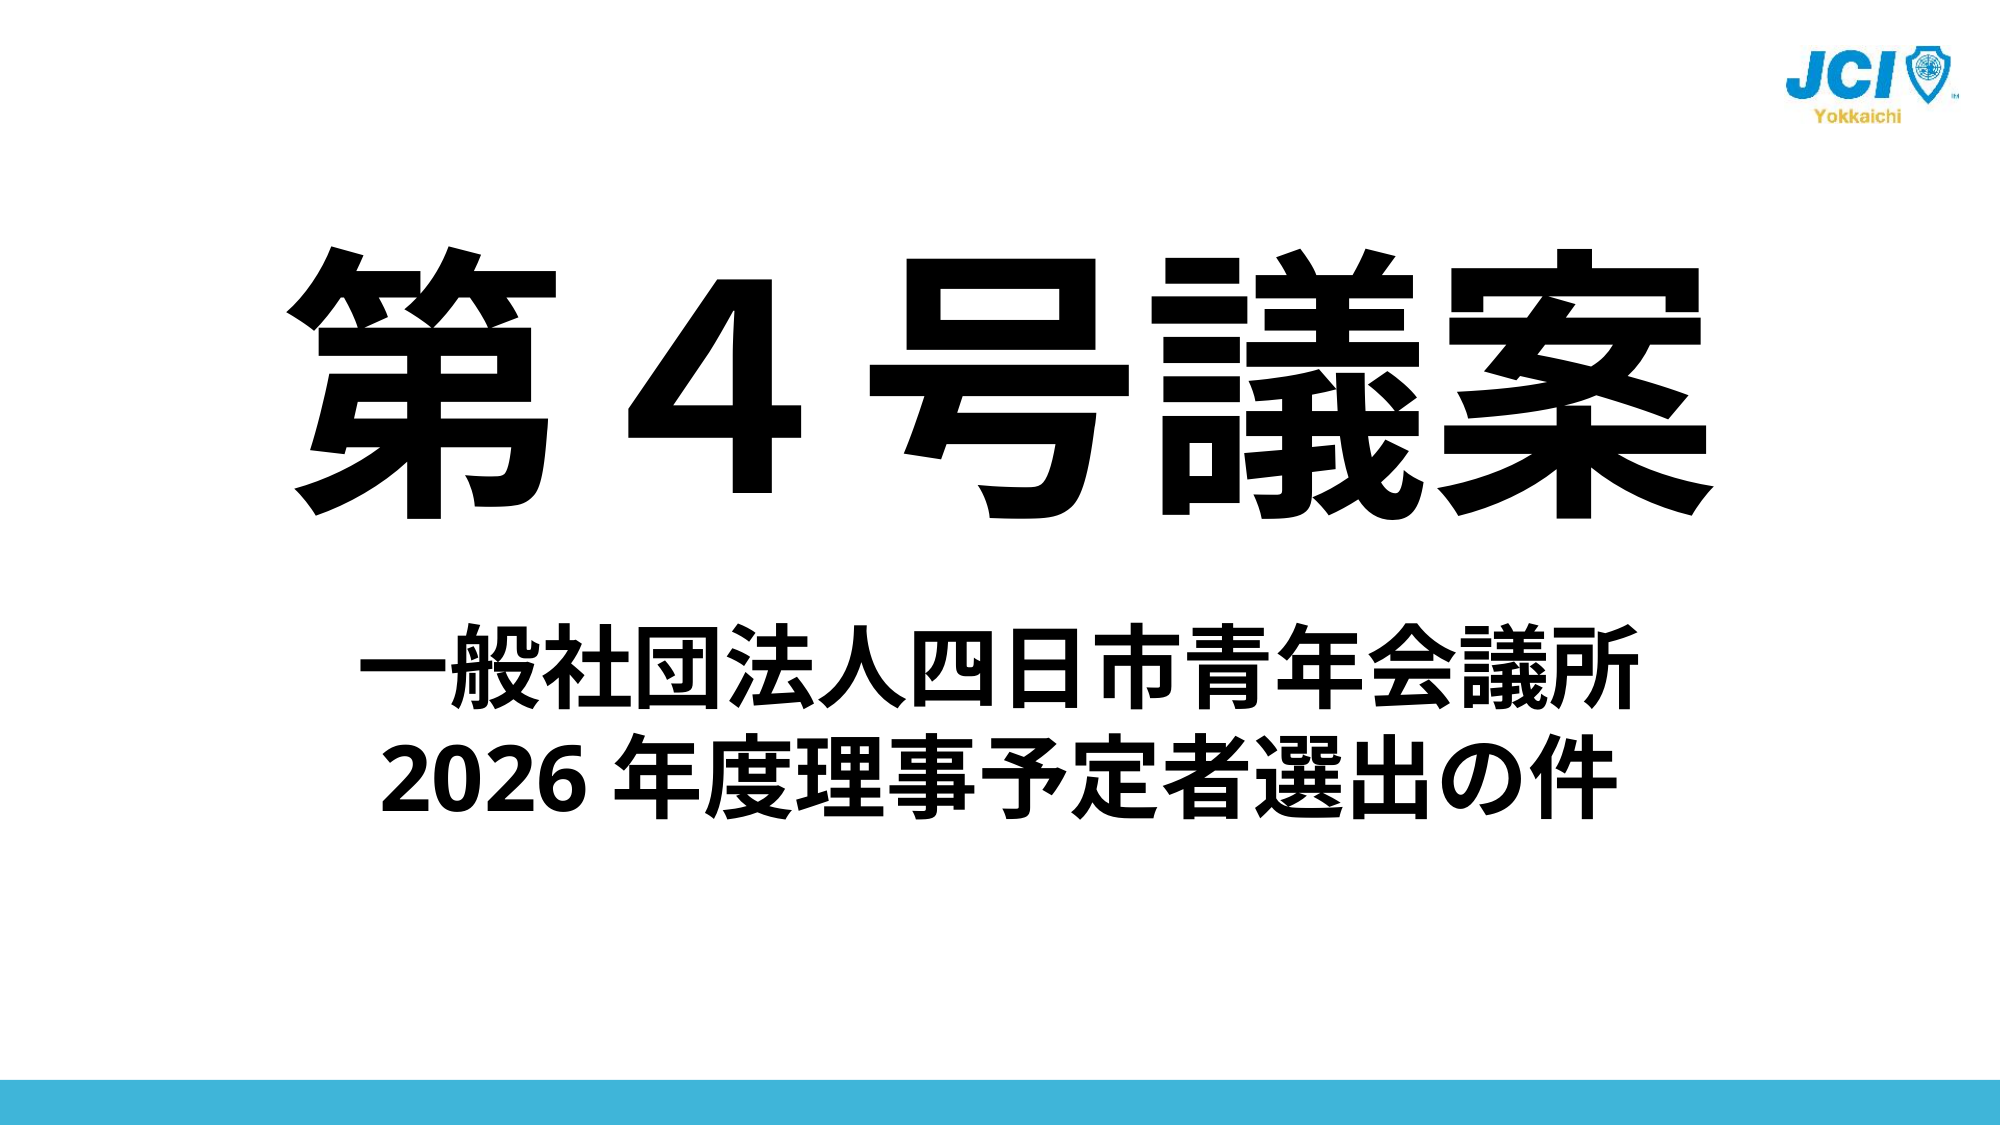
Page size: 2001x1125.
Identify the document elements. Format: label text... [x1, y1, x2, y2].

picture [1784, 45, 1961, 124]
text_box 一般社団法人四日市青年会議所 2026年度理事予定者選出の件 [0, 602, 2000, 838]
text_box 第４号議案 [0, 198, 2000, 559]
